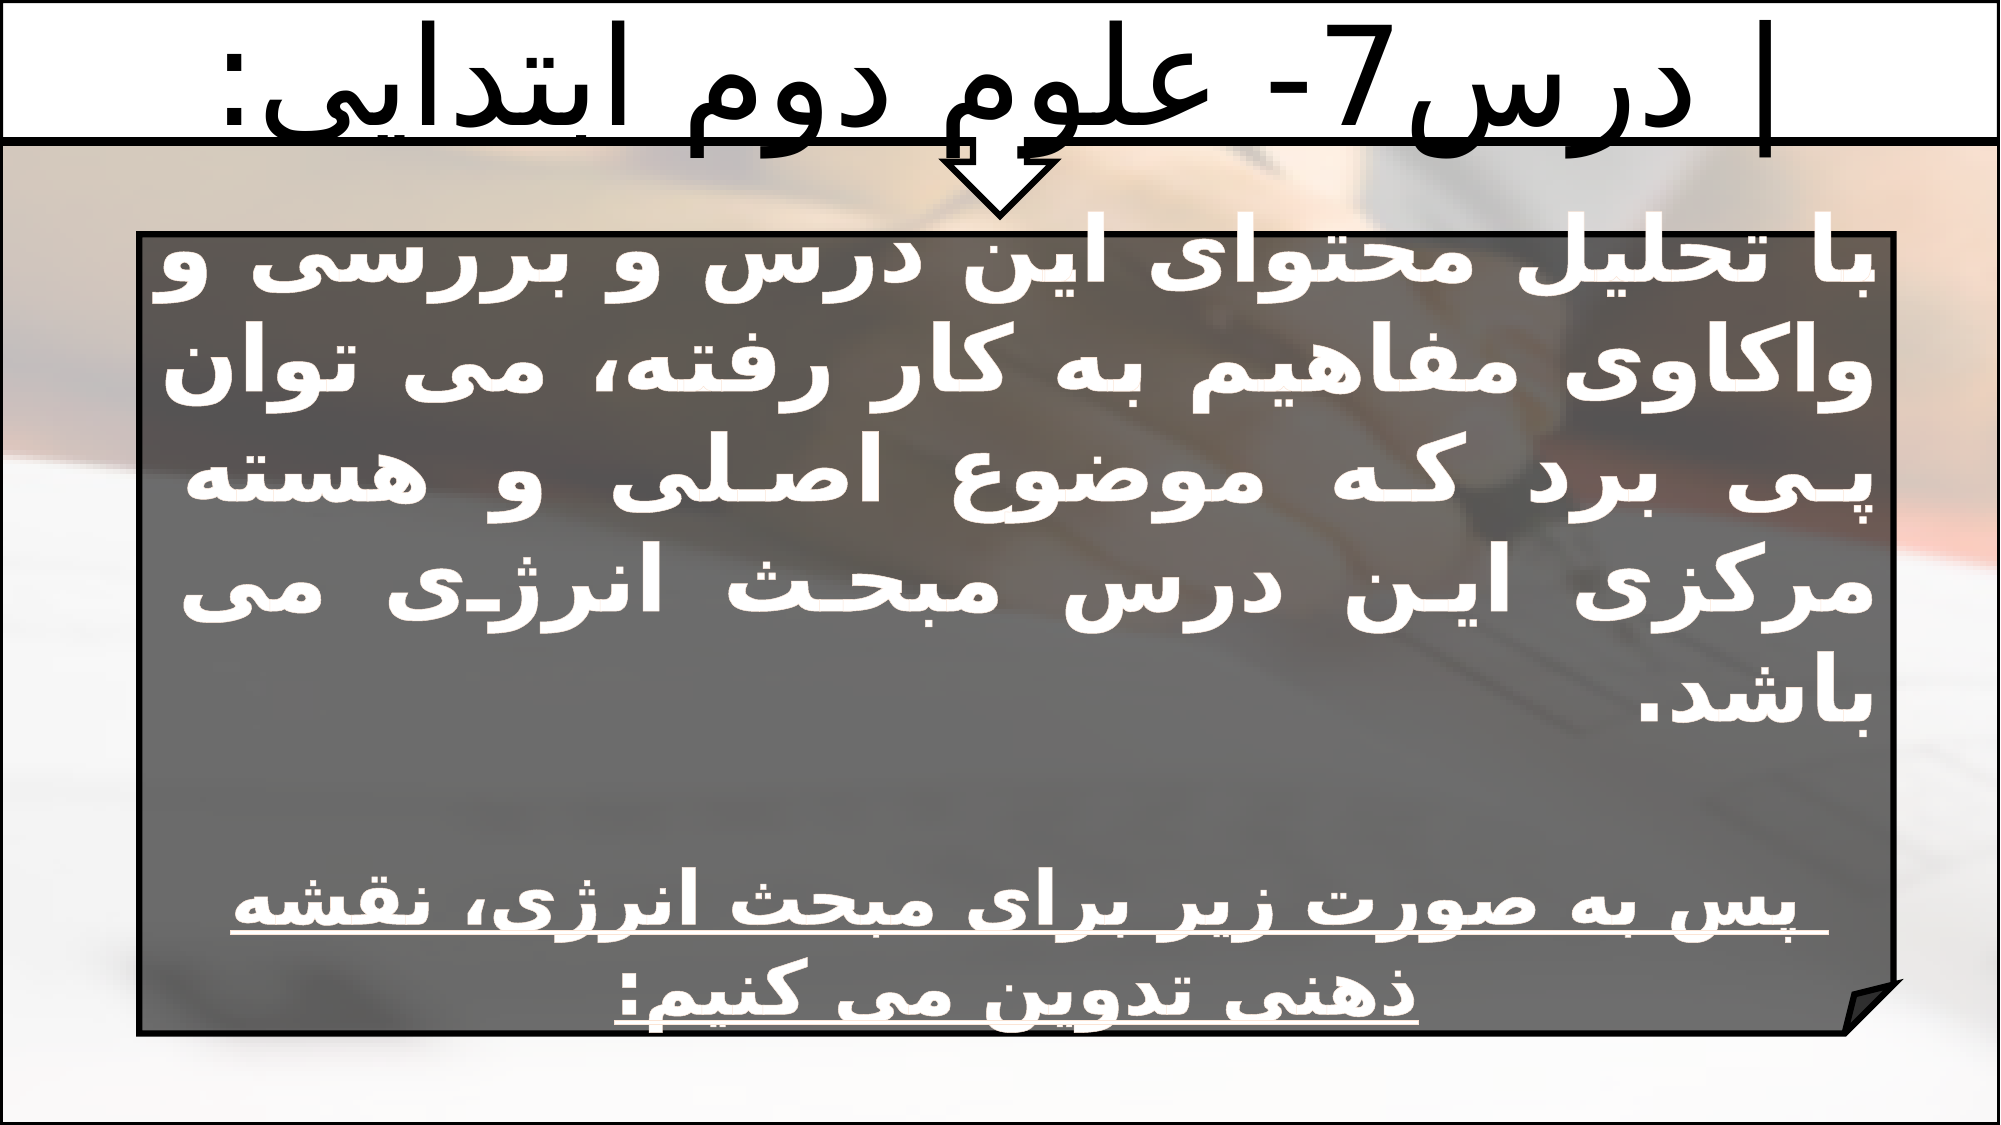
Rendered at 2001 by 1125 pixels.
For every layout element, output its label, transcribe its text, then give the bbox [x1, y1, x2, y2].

text_box [0, 142, 2000, 1125]
text_box با تحلیل محتوای این درس و بررسی و واکاوی مفاهیم به کار رفته، می توان پی برد که موضوع اصلی و هسته مرکزی این درس مبحث انرژی می باشد. پس به صورت زیر برای مبحث انرژی، نقشه ذهنی تدوین می کنیم: [138, 233, 1897, 1035]
text_box | درس7- علوم دوم ابتدایی: [0, 0, 2000, 218]
